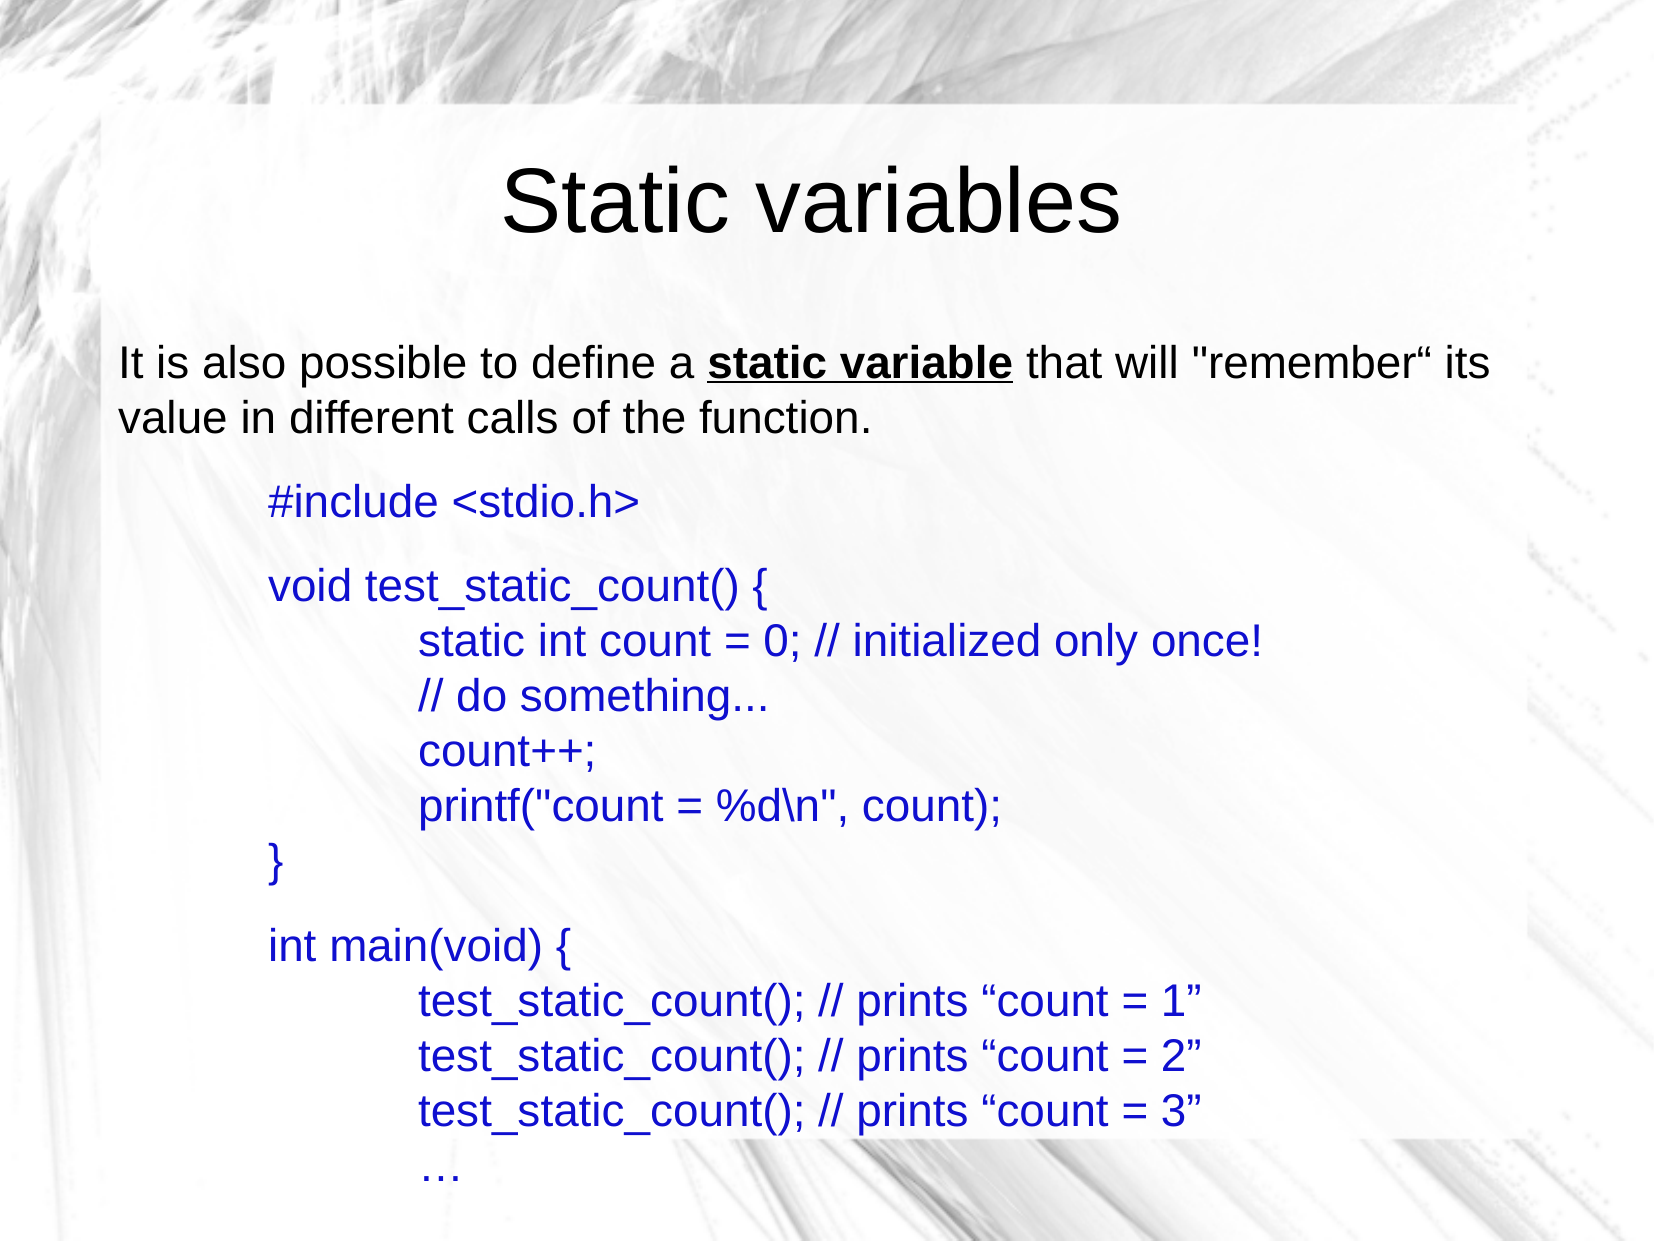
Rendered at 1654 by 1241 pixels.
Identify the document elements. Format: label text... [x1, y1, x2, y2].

list It is also possible to define a static variable that will "remember“ its value in different calls of the function. #include <stdio.h> void test_static_count() { static int count = 0; // initialized only once! // do something... count++; printf("count = %d\n", count); } int main(void) { test_static_count(); // prints “count = 1” test_static_count(); // prints “count = 2” test_static_count(); // prints “count = 3” … [118, 332, 1571, 1121]
picture [0, 0, 1654, 1241]
title Static variables [118, 93, 1506, 299]
